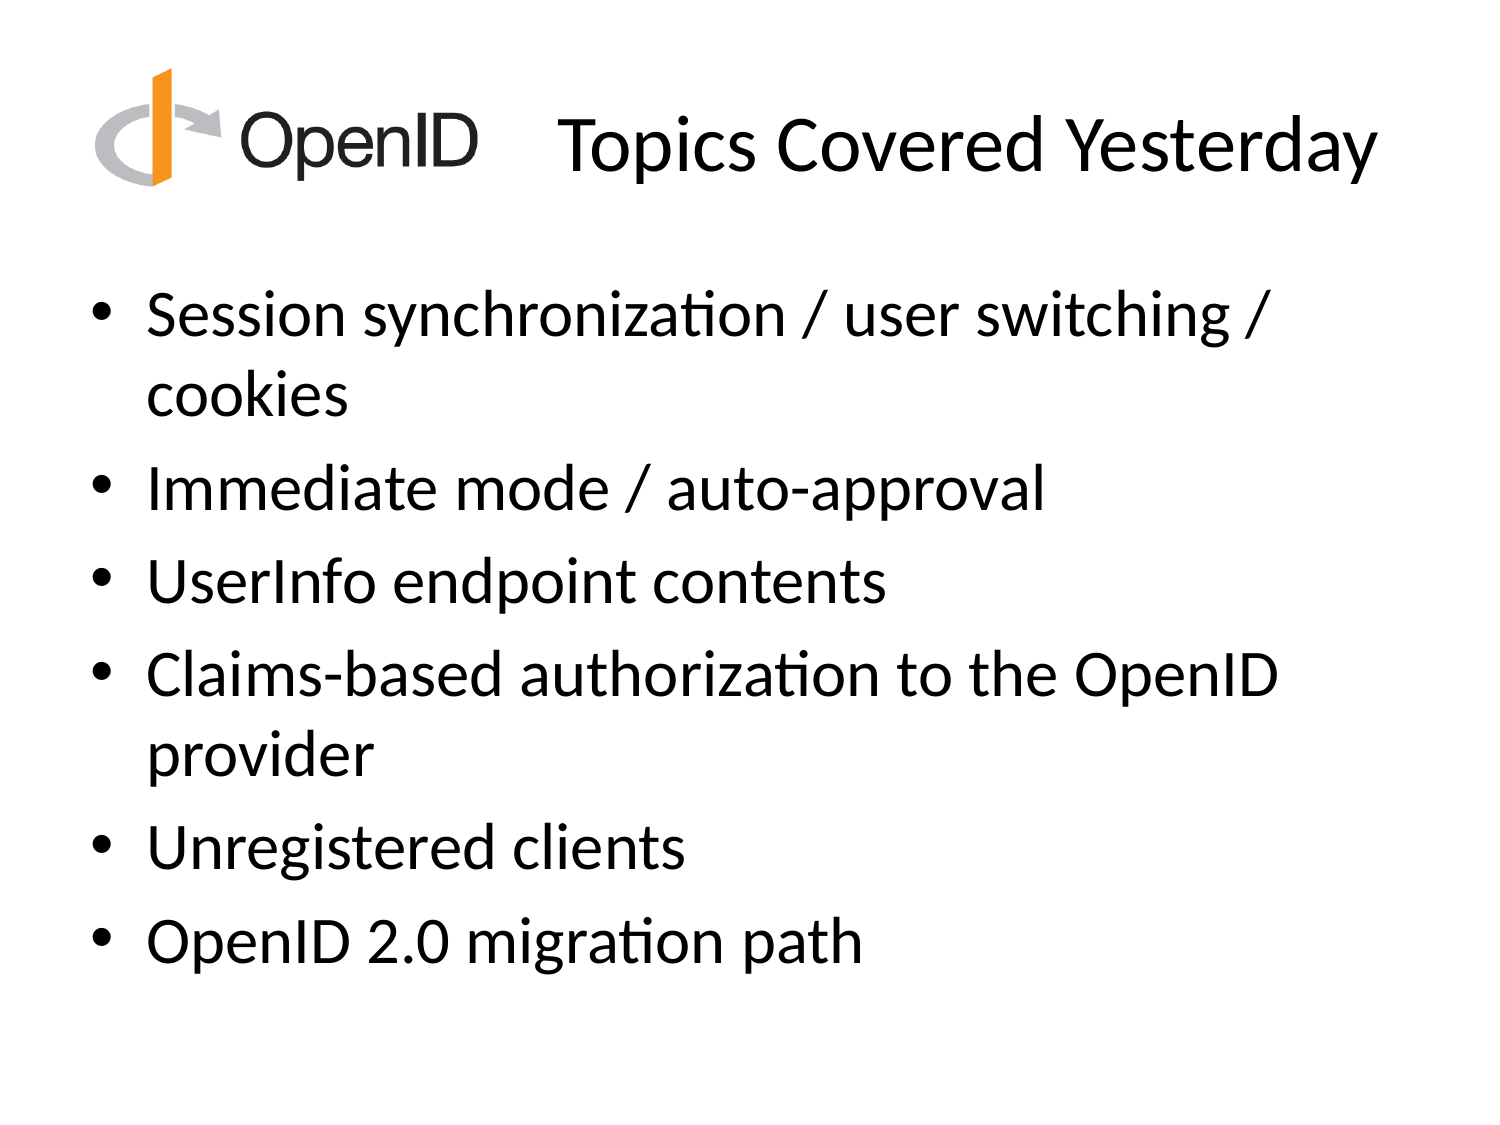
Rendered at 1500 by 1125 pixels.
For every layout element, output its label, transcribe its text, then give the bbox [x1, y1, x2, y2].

title Topics Covered Yesterday [512, 45, 1425, 233]
list Session synchronization / user switching / cookies Immediate mode / auto-approval UserInfo endpoint contents Claims-based authorization to the OpenID provider Unregistered clients OpenID 2.0 migration path [75, 262, 1425, 1005]
picture [64, 44, 513, 225]
